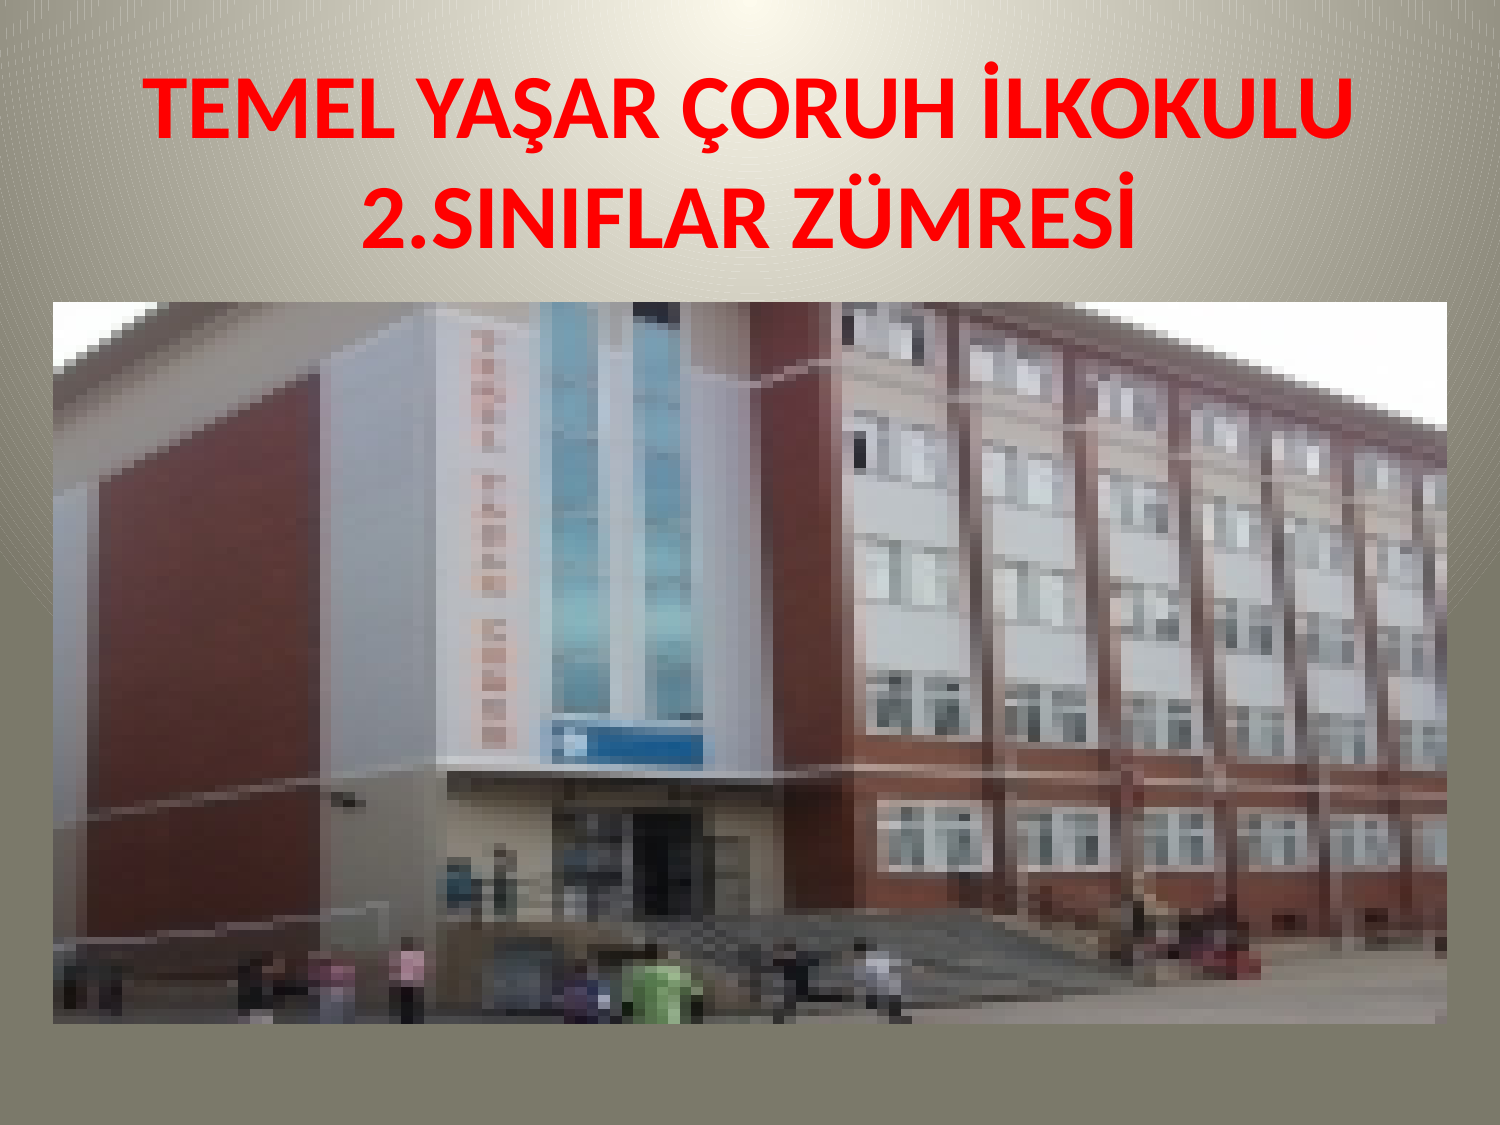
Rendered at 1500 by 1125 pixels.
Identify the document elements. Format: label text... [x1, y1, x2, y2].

title TEMEL YAŞAR ÇORUH İLKOKULU 2.SINIFLAR ZÜMRESİ [112, 0, 1388, 301]
picture [52, 302, 1448, 1024]
